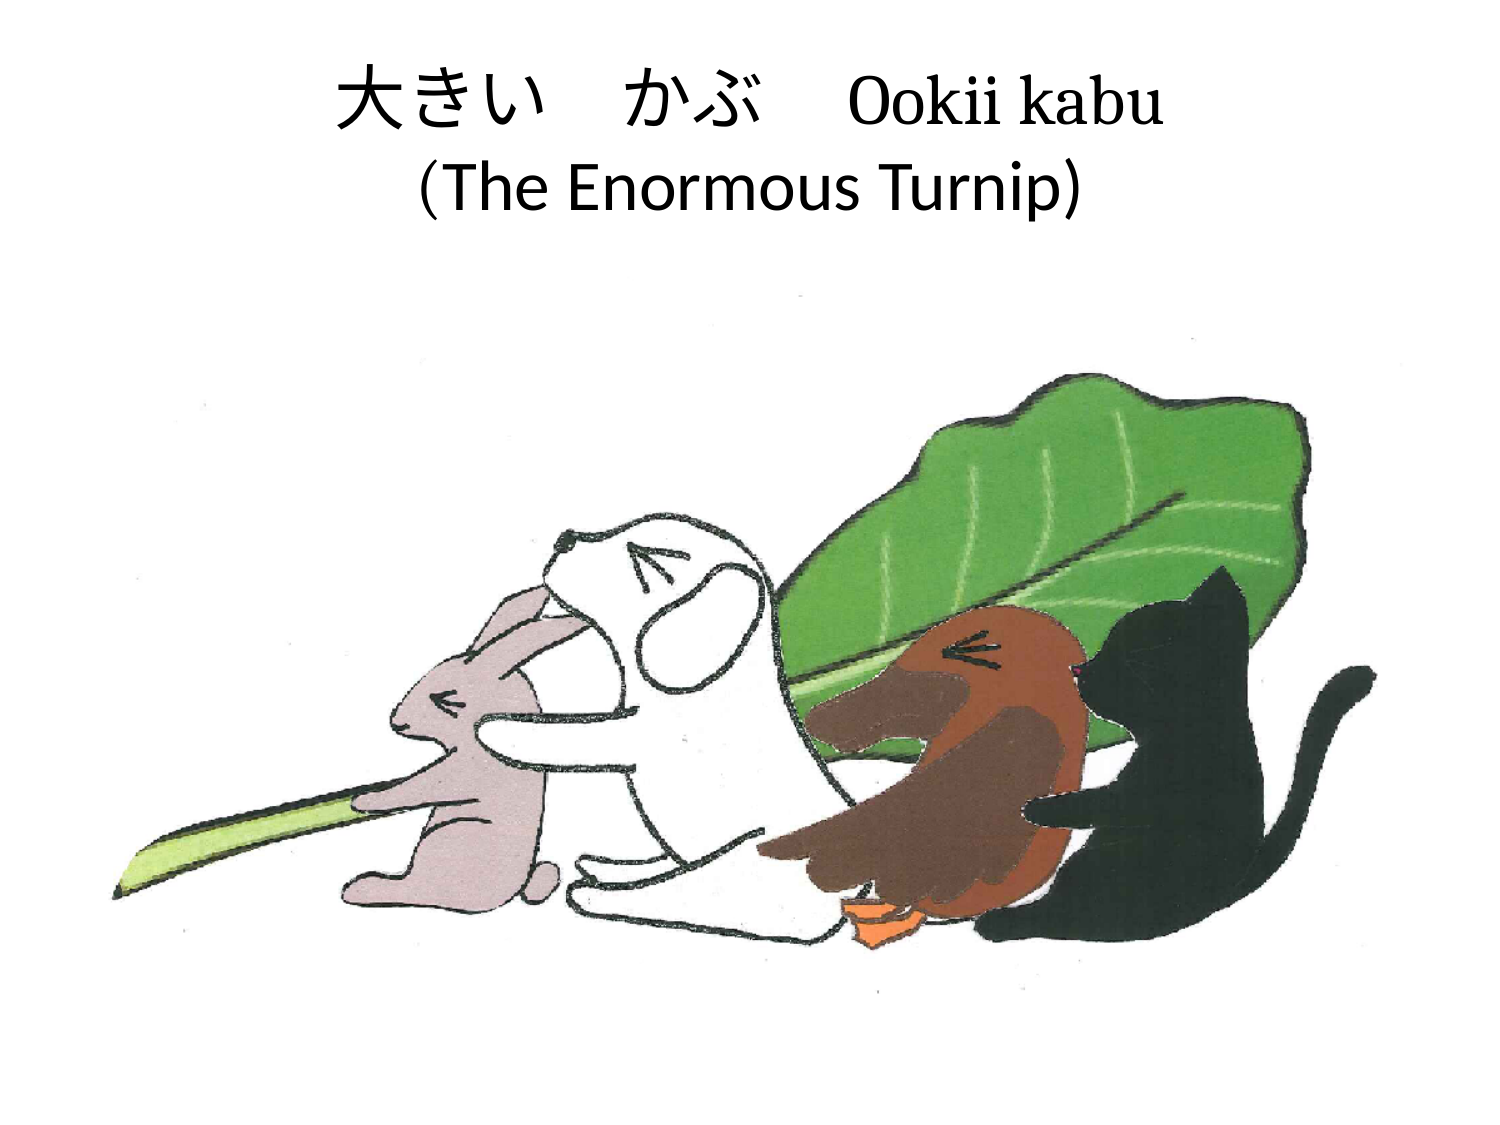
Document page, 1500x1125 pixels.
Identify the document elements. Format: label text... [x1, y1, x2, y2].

title 大きい かぶ Ookii kabu (The Enormous Turnip) [75, 45, 1425, 233]
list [90, 268, 1409, 999]
